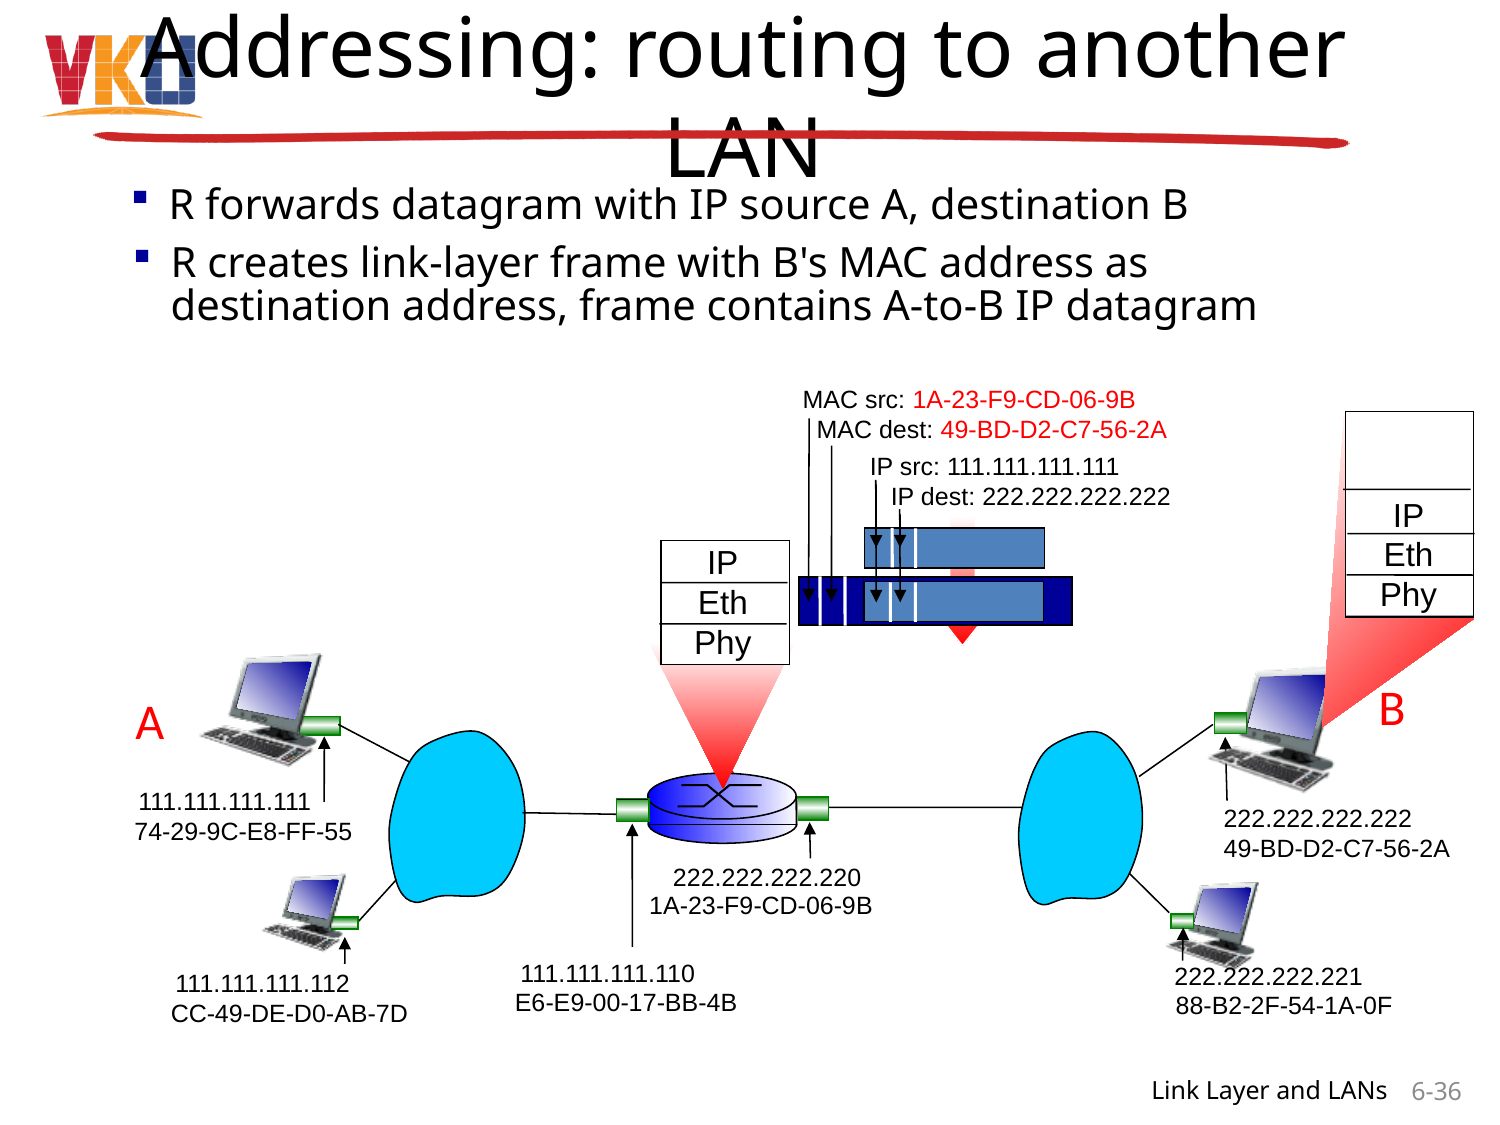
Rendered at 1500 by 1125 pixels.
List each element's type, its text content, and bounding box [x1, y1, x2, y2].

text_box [648, 453, 796, 789]
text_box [1322, 406, 1475, 728]
text_box R forwards datagram with IP source A, destination B [115, 177, 1391, 269]
slide_number 6-36 [1387, 1069, 1478, 1115]
text_box R creates link-layer frame with B's MAC address as destination address, frame contains A-to-B IP datagram [117, 236, 1393, 355]
footer Link Layer and LANs [1045, 1069, 1404, 1110]
text_box [953, 635, 972, 646]
picture [88, 124, 1364, 154]
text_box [785, 375, 1185, 626]
title Addressing: routing to another LAN [87, 0, 1400, 188]
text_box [116, 649, 1466, 1036]
picture [30, 21, 87, 129]
